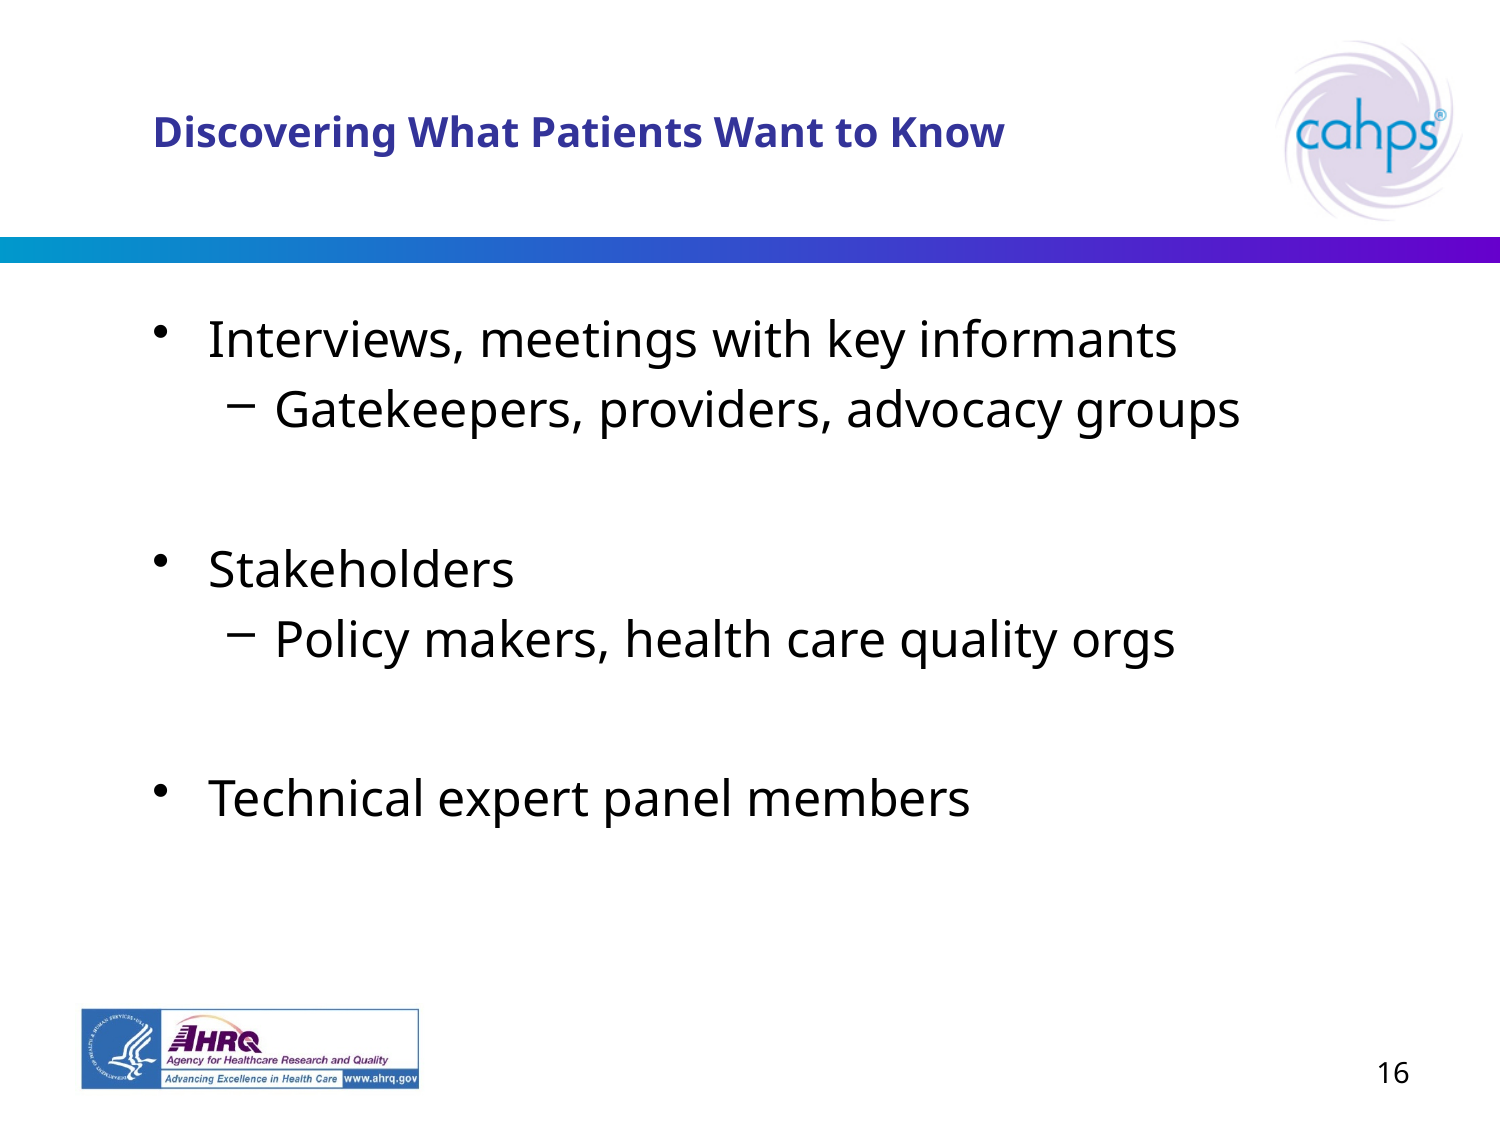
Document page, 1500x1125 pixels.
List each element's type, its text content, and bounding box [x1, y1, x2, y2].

picture [1301, 37, 1463, 225]
picture [75, 1003, 425, 1096]
title Discovering What Patients Want to Know [137, 37, 1301, 226]
text_box [800, 275, 1500, 1000]
list Interviews, meetings with key informants Gatekeepers, providers, advocacy groups Stakeholders Policy makers, health care quality orgs Technical expert panel members [137, 299, 800, 913]
slide_number 16 [1074, 1046, 1426, 1125]
